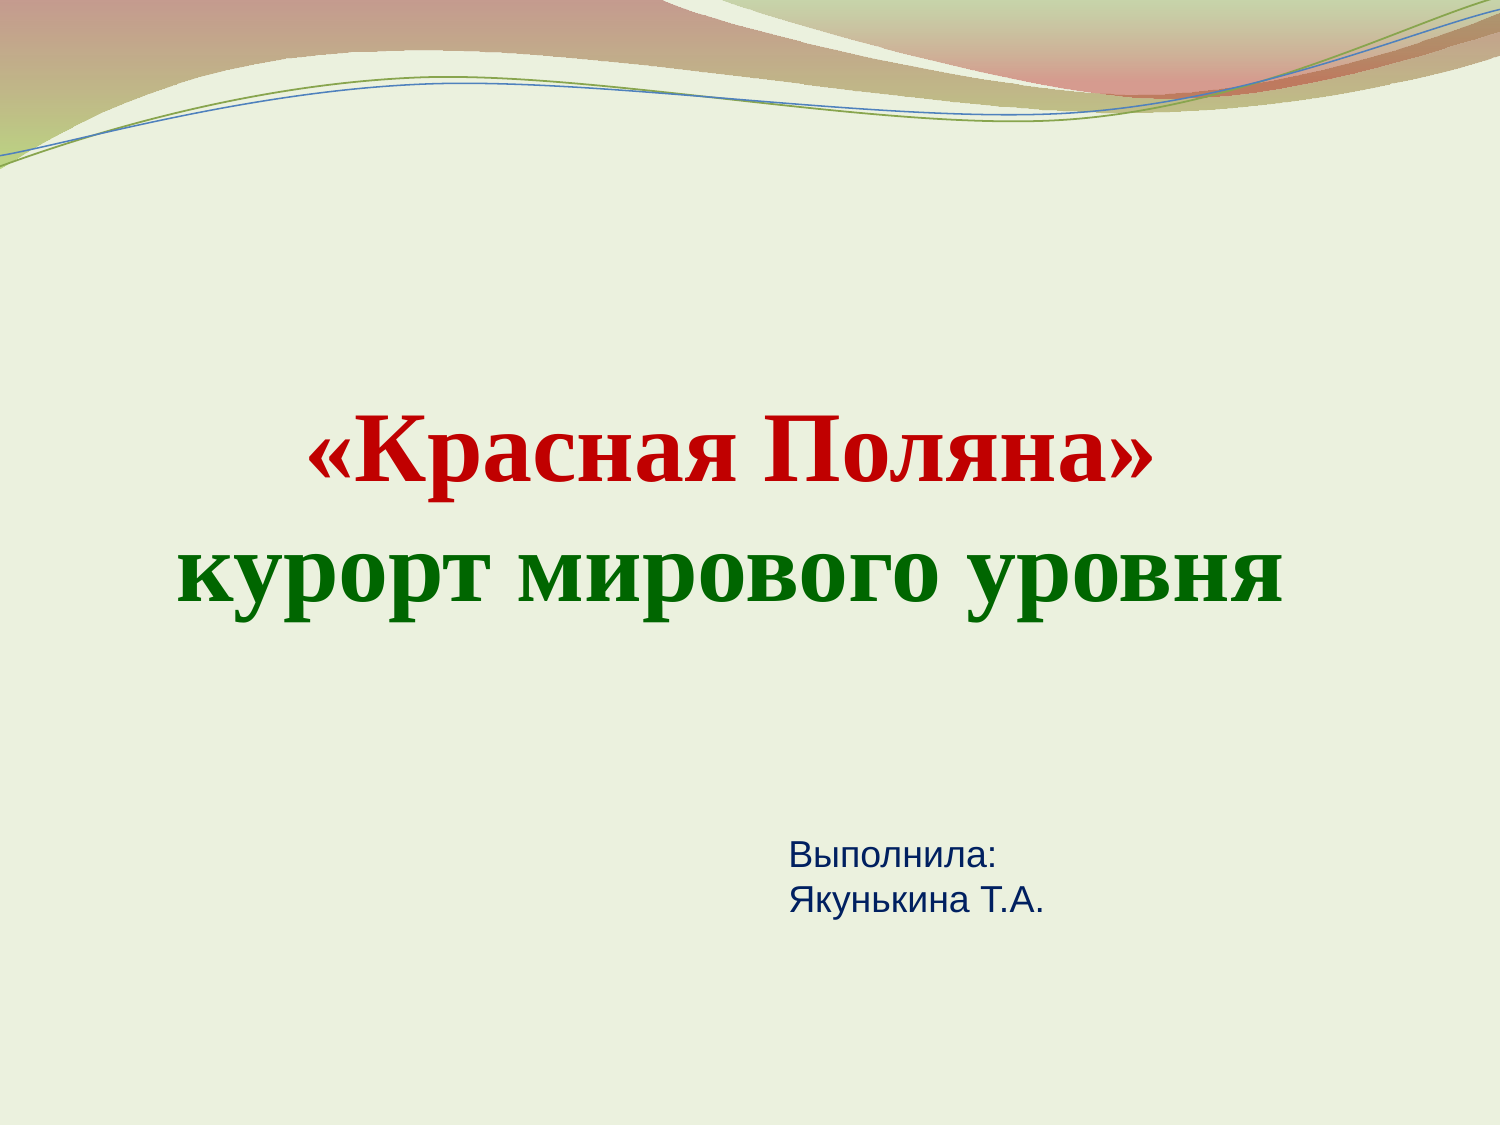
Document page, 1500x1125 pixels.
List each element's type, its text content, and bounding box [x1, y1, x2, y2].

text_box Выполнила: Якунькина Т.А. [773, 822, 1306, 928]
title «Красная Поляна» курорт мирового уровня [88, 219, 1377, 622]
